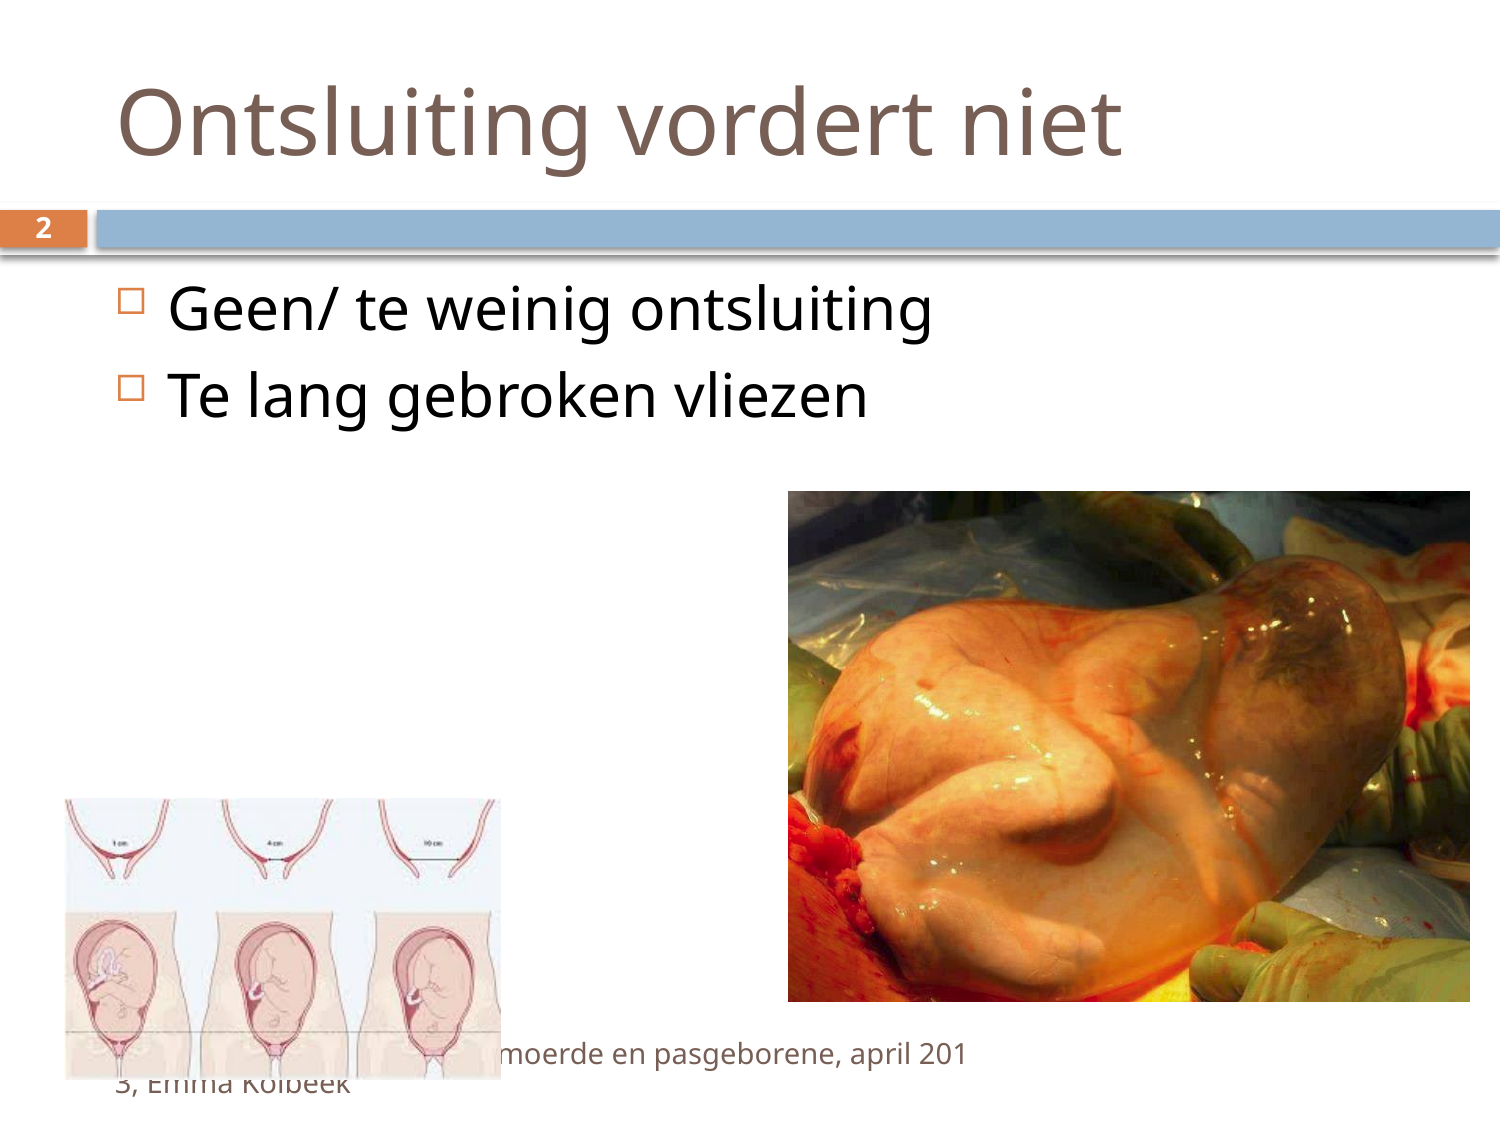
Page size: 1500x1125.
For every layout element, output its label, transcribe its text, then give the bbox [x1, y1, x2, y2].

picture [788, 491, 1470, 1003]
slide_number 2 [0, 208, 88, 249]
list Geen/ te weinig ontsluiting Te lang gebroken vliezen [100, 262, 1438, 1000]
picture [64, 798, 502, 1081]
title Ontsluiting vordert niet [100, 37, 1438, 200]
footer Postpartum aandoening bij moerde en pasgeborene, april 2013, Emma Kolbeek [505, 1024, 990, 1085]
